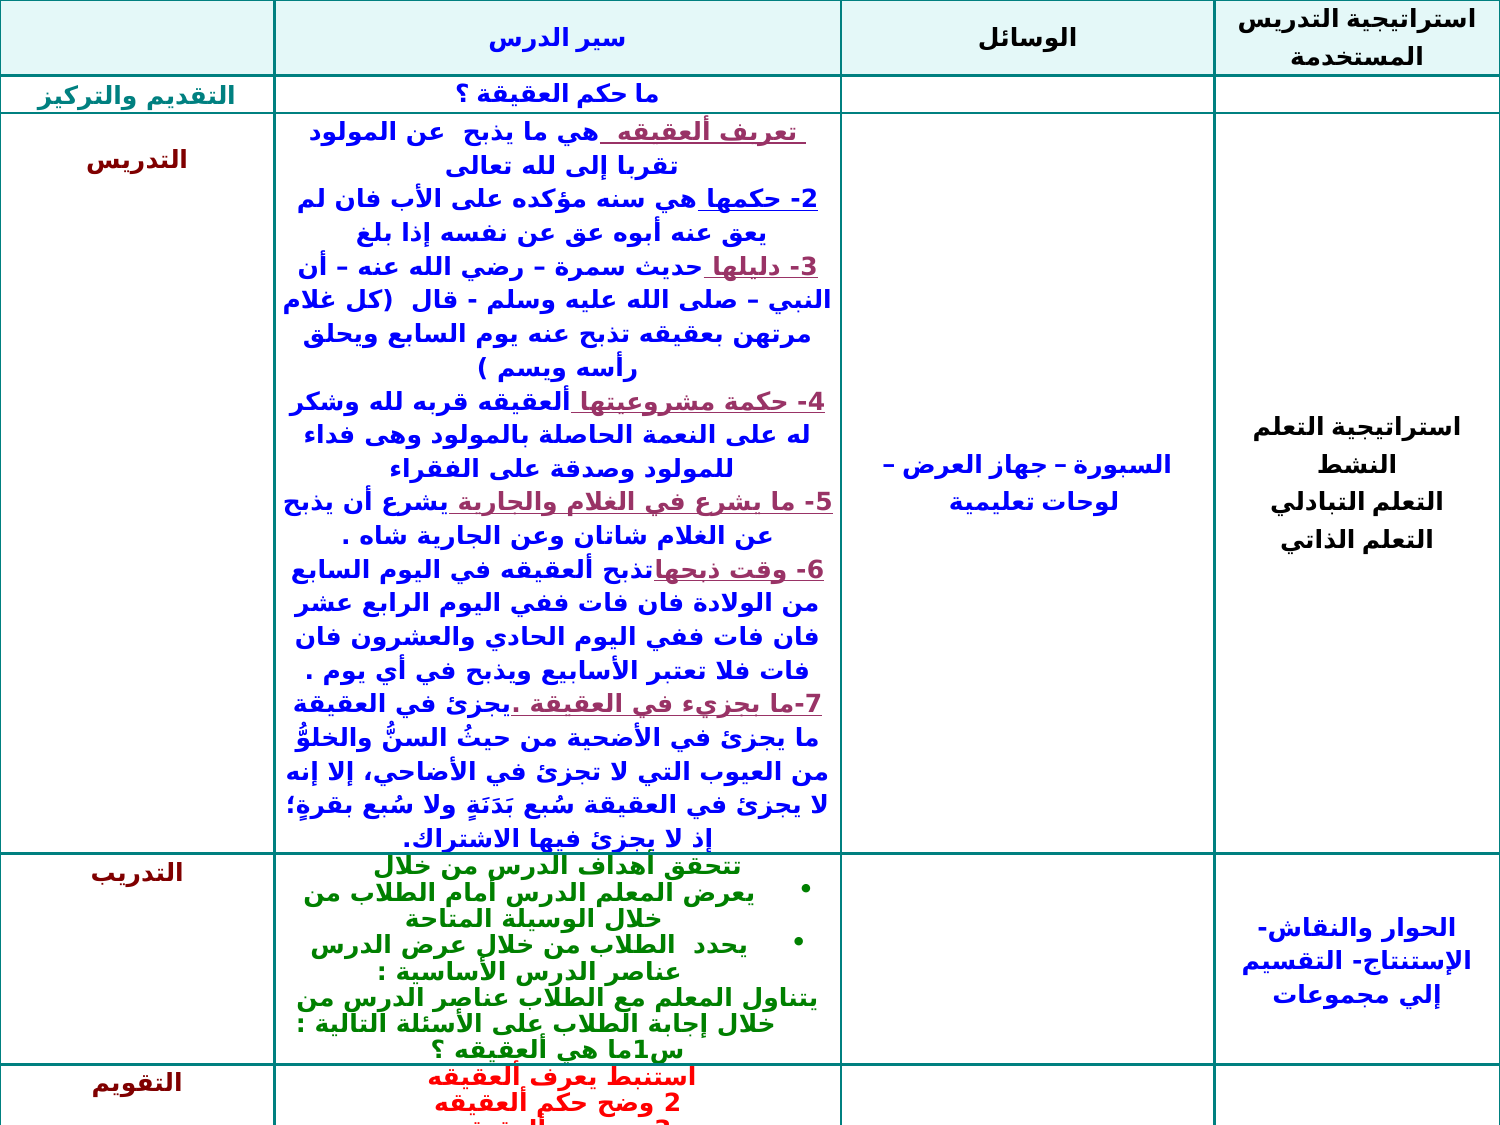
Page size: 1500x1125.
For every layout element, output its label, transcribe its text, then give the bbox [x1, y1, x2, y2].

table_cell التدريس [1, 114, 273, 852]
table_header سير الدرس [276, 1, 840, 74]
table_cell [842, 77, 1213, 112]
table_cell [842, 855, 1213, 1063]
table_cell التدريب [1, 855, 273, 1063]
table_cell السبورة – جهاز العرض – لوحات تعليمية [842, 114, 1213, 852]
table_header الوسائل [842, 1, 1213, 74]
table_cell استنبط يعرف ألعقيقه 2 وضح حكم ألعقيقه 3 بين عن ألعقيقه 4 اشرح حكمة مشروعيته ألعقيقه 5 اذكر ما يشرع عن الغلام والجارية 6 حدد وقت ذبح ألعقيقه 7- اشرح ما بجزيء في العقيقة 8- وضح أحكام تسمية المولود [276, 1066, 840, 1125]
table_cell [1216, 1066, 1499, 1125]
table_cell التقديم والتركيز [1, 77, 273, 112]
table_cell تتحقق أهداف الدرس من خلال يعرض المعلم الدرس أمام الطلاب من خلال الوسيلة المتاحة يحدد الطلاب من خلال عرض الدرس عناصر الدرس الأساسية : يتناول المعلم مع الطلاب عناصر الدرس من خلال إجابة الطلاب على الأسئلة التالية : س1ما هي ألعقيقه ؟ [276, 855, 840, 1063]
table_cell تعريف ألعقيقه هي ما يذبح عن المولود تقربا إلى لله تعالى 2- حكمها هي سنه مؤكده على الأب فان لم يعق عنه أبوه عق عن نفسه إذا بلغ 3- دليلها حديث سمرة – رضي الله عنه – أن النبي – صلى الله عليه وسلم - قال (كل غلام مرتهن بعقيقه تذبح عنه يوم السابع ويحلق رأسه ويسم ) 4- حكمة مشروعيتها ألعقيقه قربه لله وشكر له على النعمة الحاصلة بالمولود وهى فداء للمولود وصدقة على الفقراء 5- ما يشرع في الغلام والجارية يشرع أن يذبح عن الغلام شاتان وعن الجارية شاه . 6- وقت ذبحهاتذبح ألعقيقه في اليوم السابع من الولادة فان فات ففي اليوم الرابع عشر فان فات ففي اليوم الحادي والعشرون فان فات فلا تعتبر الأسابيع ويذبح في أي يوم . 7-ما بجزيء في العقيقة .يجزئ في العقيقة ما يجزئ في الأضحية من حيثُ السنُّ والخلوُّ من العيوب التي لا تجزئ في الأضاحي، إلا إنه لا يجزئ في العقيقة سُبع بَدَنَةٍ ولا سُبع بقرةٍ؛ إذ لا يجزئ فيها الاشتراك. [276, 114, 840, 852]
table_header [1, 1, 273, 74]
table_cell [1216, 77, 1499, 112]
table_header استراتيجية التدريس المستخدمة [1216, 1, 1499, 74]
table_cell ما حكم العقيقة ؟ [276, 77, 840, 112]
table_cell الحوار والنقاش- الإستنتاج- التقسيم إلي مجموعات [1216, 855, 1499, 1063]
table_cell استراتيجية التعلم النشط التعلم التبادلي التعلم الذاتي [1216, 114, 1499, 852]
table_cell [842, 1066, 1213, 1125]
table_cell التقويم [1, 1066, 273, 1125]
